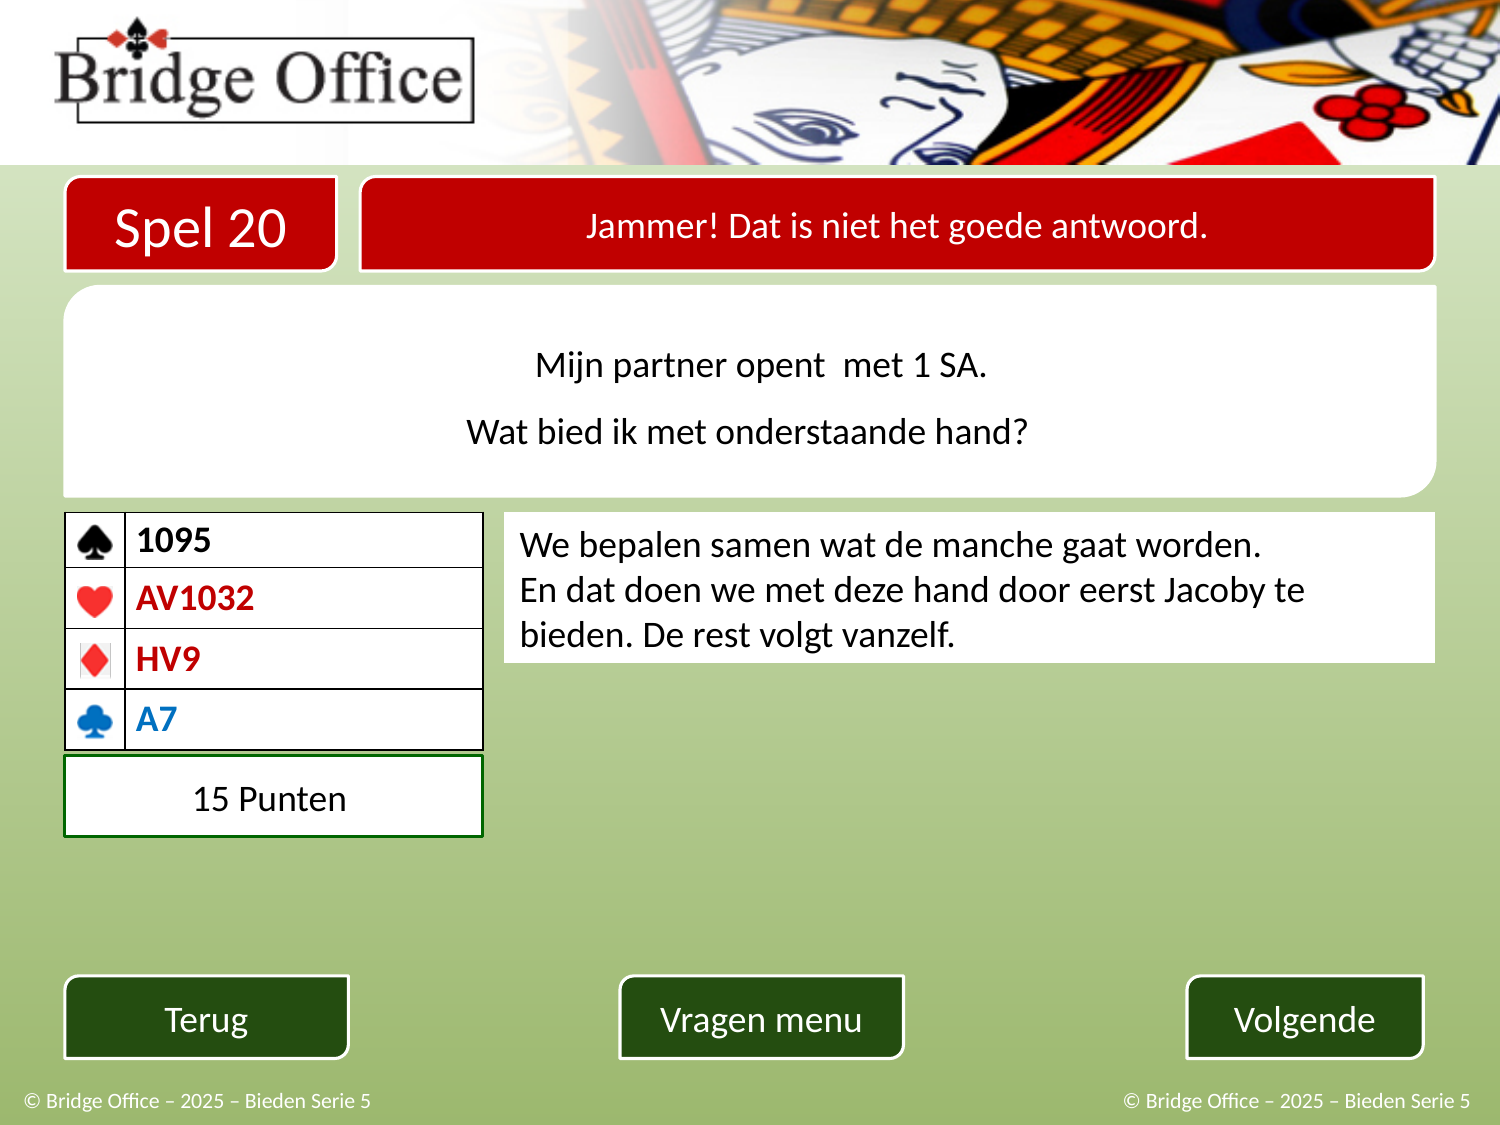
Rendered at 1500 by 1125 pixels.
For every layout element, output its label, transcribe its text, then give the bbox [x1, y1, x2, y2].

text_box Jammer! Dat is niet het goede antwoord. [358, 178, 1437, 273]
picture [77, 703, 114, 740]
table_cell [66, 629, 124, 688]
table_cell [66, 568, 124, 628]
picture [77, 643, 114, 679]
picture [0, 0, 1500, 166]
text_box Mijn partner opent met 1 SA. [508, 332, 1015, 393]
text_box © Bridge Office – 2025 – Bieden Serie 5 [1107, 1079, 1500, 1121]
table_header 1095 [126, 513, 482, 567]
table_cell AV1032 [126, 568, 482, 628]
picture [77, 585, 114, 618]
text_box Vragen menu [618, 974, 906, 1061]
text_box Terug [63, 974, 350, 1061]
text_box Wat bied ik met onderstaande hand? [451, 399, 1072, 460]
table_cell [66, 690, 124, 749]
text_box Spel 20 [63, 178, 339, 273]
text_box [63, 284, 1437, 498]
table_header [66, 513, 124, 567]
table_cell HV9 [126, 629, 482, 688]
picture [77, 524, 114, 561]
table_cell A7 [126, 690, 482, 749]
text_box Volgende [1185, 974, 1425, 1061]
text_box We bepalen samen wat de manche gaat worden. En dat doen we met deze hand door eerst Jacoby te bieden. De rest volgt vanzelf. [504, 512, 1435, 663]
text_box © Bridge Office – 2025 – Bieden Serie 5 [8, 1079, 393, 1121]
text_box 15 Punten [63, 754, 484, 838]
